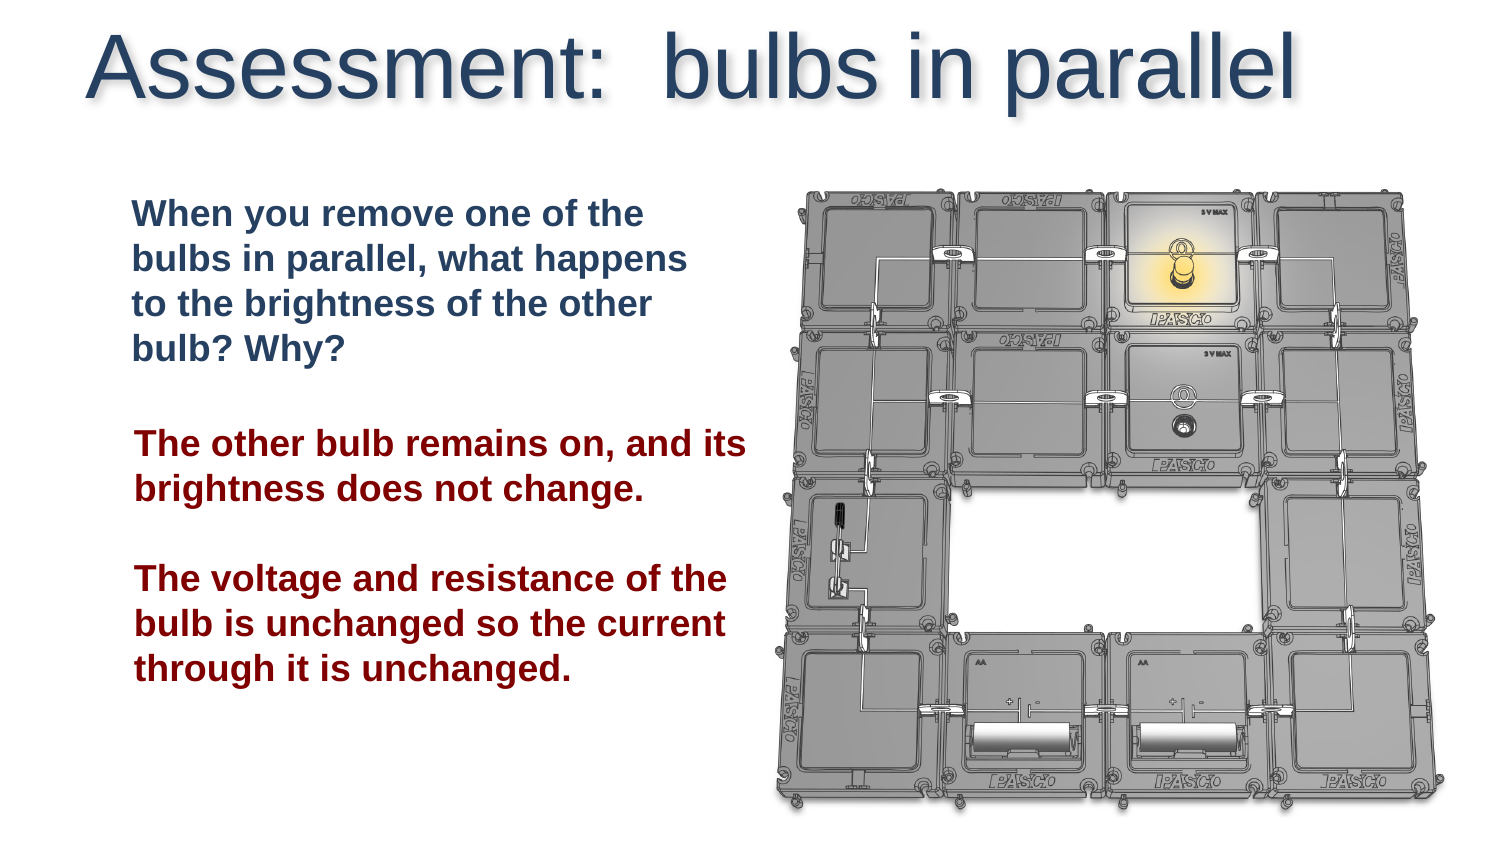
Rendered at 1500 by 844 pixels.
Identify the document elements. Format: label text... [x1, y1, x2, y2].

text_box The other bulb remains on, and its brightness does not change. The voltage and resistance of the bulb is unchanged so the current through it is unchanged. [119, 411, 762, 696]
picture [767, 181, 1449, 818]
text_box Assessment: bulbs in parallel [70, 0, 1421, 206]
text_box When you remove one of the bulbs in parallel, what happens to the brightness of the other bulb? Why? [116, 181, 741, 377]
